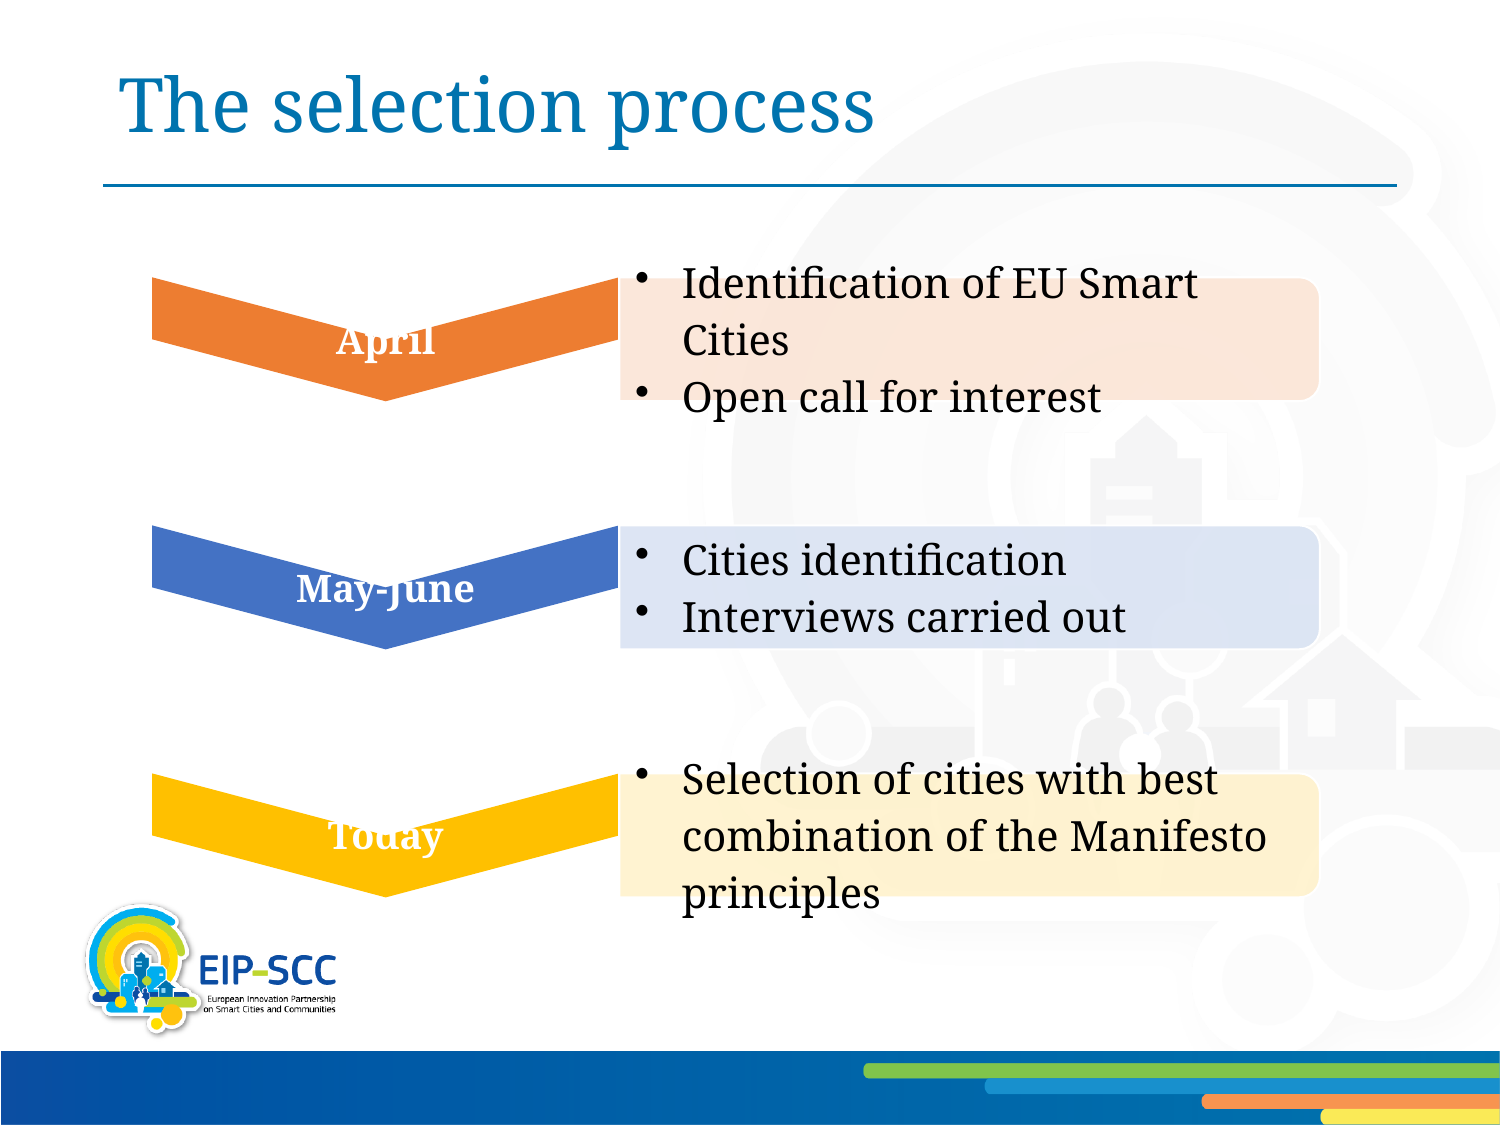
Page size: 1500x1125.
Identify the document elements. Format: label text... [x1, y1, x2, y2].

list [152, 277, 1320, 898]
title The selection process [103, 0, 1397, 218]
picture [0, 0, 1500, 1125]
